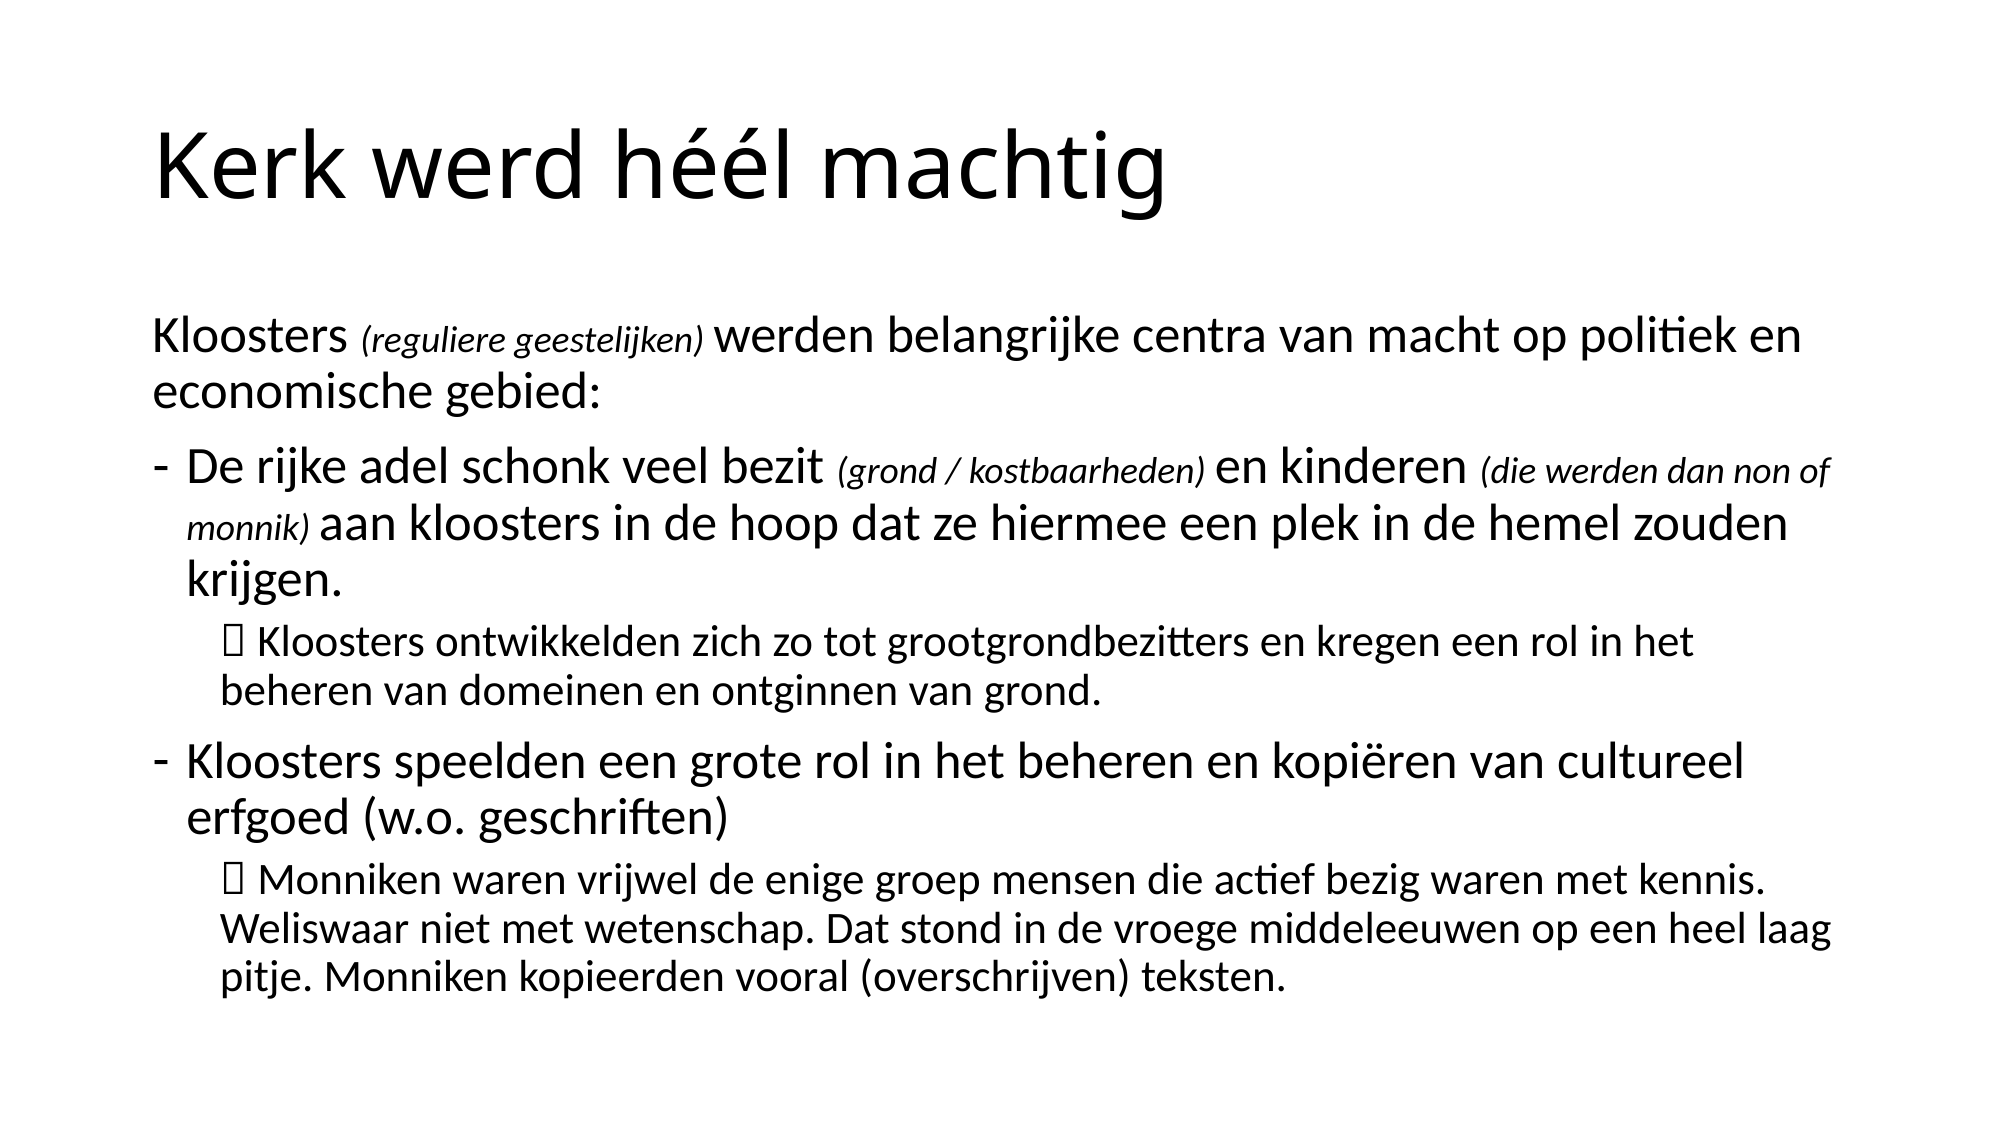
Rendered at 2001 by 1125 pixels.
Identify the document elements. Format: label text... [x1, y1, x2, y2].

list Kloosters (reguliere geestelijken) werden belangrijke centra van macht op politiek en economische gebied: De rijke adel schonk veel bezit (grond / kostbaarheden) en kinderen (die werden dan non of monnik) aan kloosters in de hoop dat ze hiermee een plek in de hemel zouden krijgen.  Kloosters ontwikkelden zich zo tot grootgrondbezitters en kregen een rol in het beheren van domeinen en ontginnen van grond. Kloosters speelden een grote rol in het beheren en kopiëren van cultureel erfgoed (w.o. geschriften)  Monniken waren vrijwel de enige groep mensen die actief bezig waren met kennis. Weliswaar niet met wetenschap. Dat stond in de vroege middeleeuwen op een heel laag pitje. Monniken kopieerden vooral (overschrijven) teksten. [137, 299, 1863, 1014]
title Kerk werd héél machtig [137, 59, 1863, 278]
